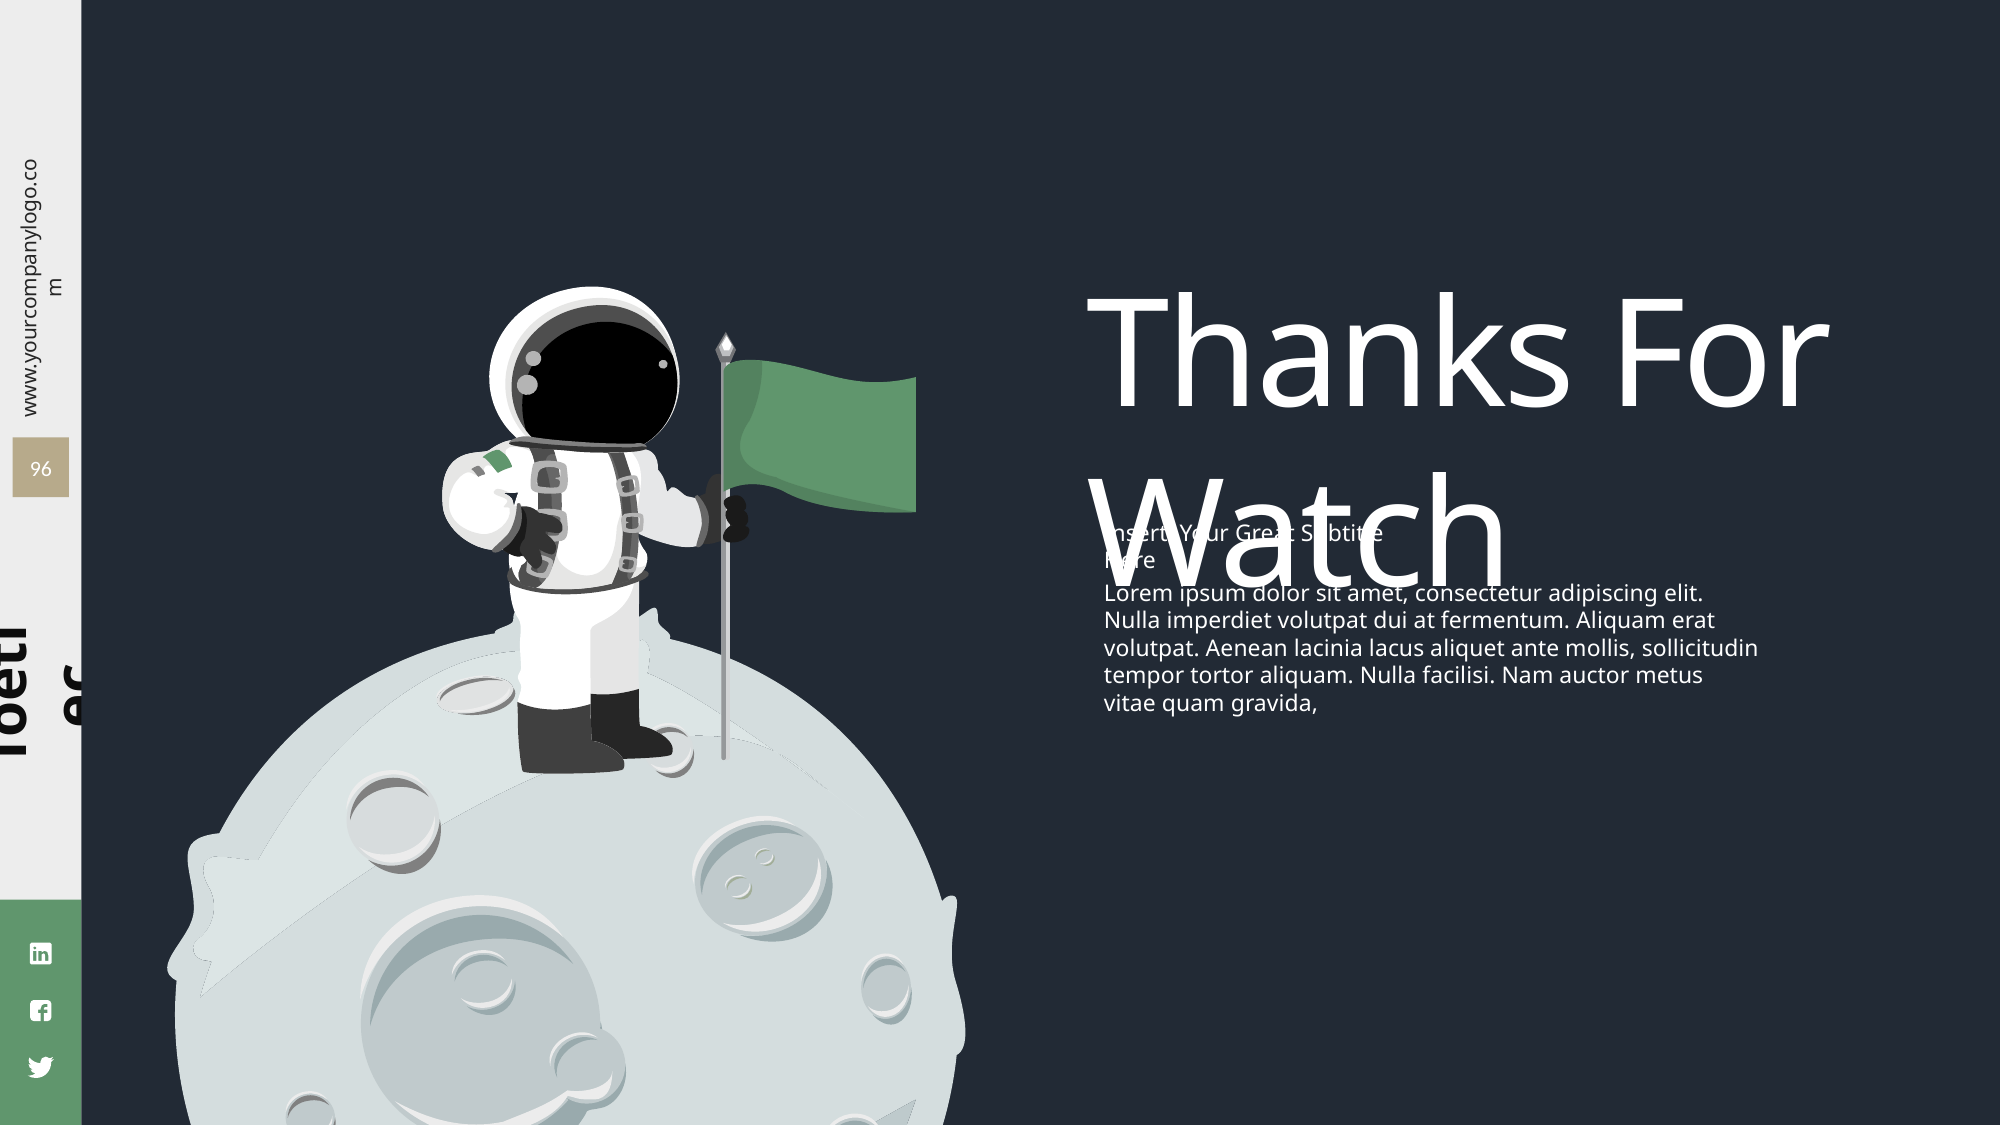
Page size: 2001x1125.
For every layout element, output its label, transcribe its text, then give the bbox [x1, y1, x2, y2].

slide_number 96 [12, 437, 69, 498]
picture [81, 0, 2000, 1125]
